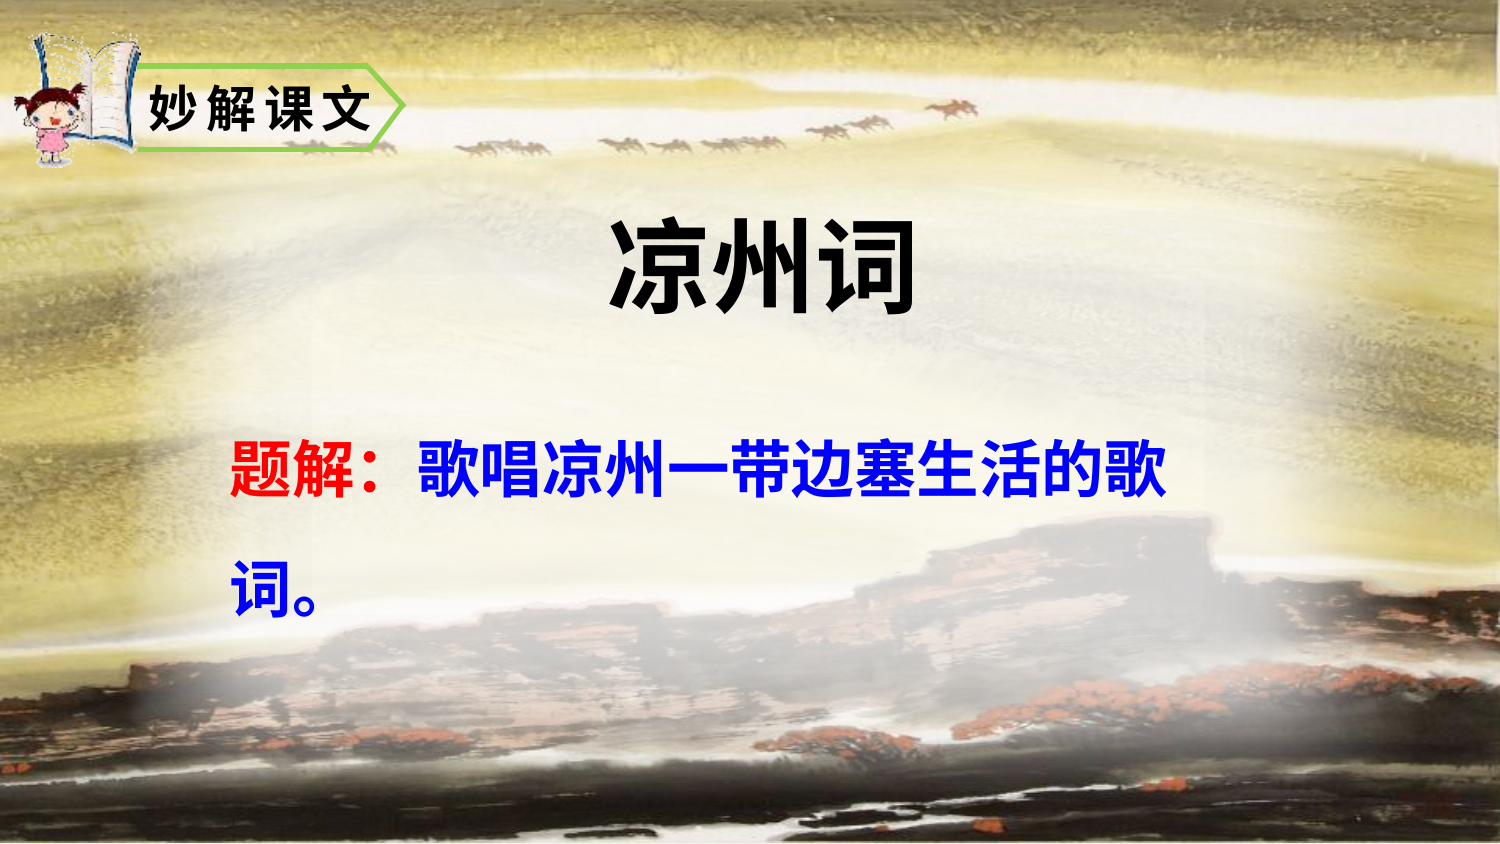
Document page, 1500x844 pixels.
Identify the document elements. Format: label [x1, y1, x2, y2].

text_box [13, 32, 411, 168]
picture [0, 0, 1500, 844]
